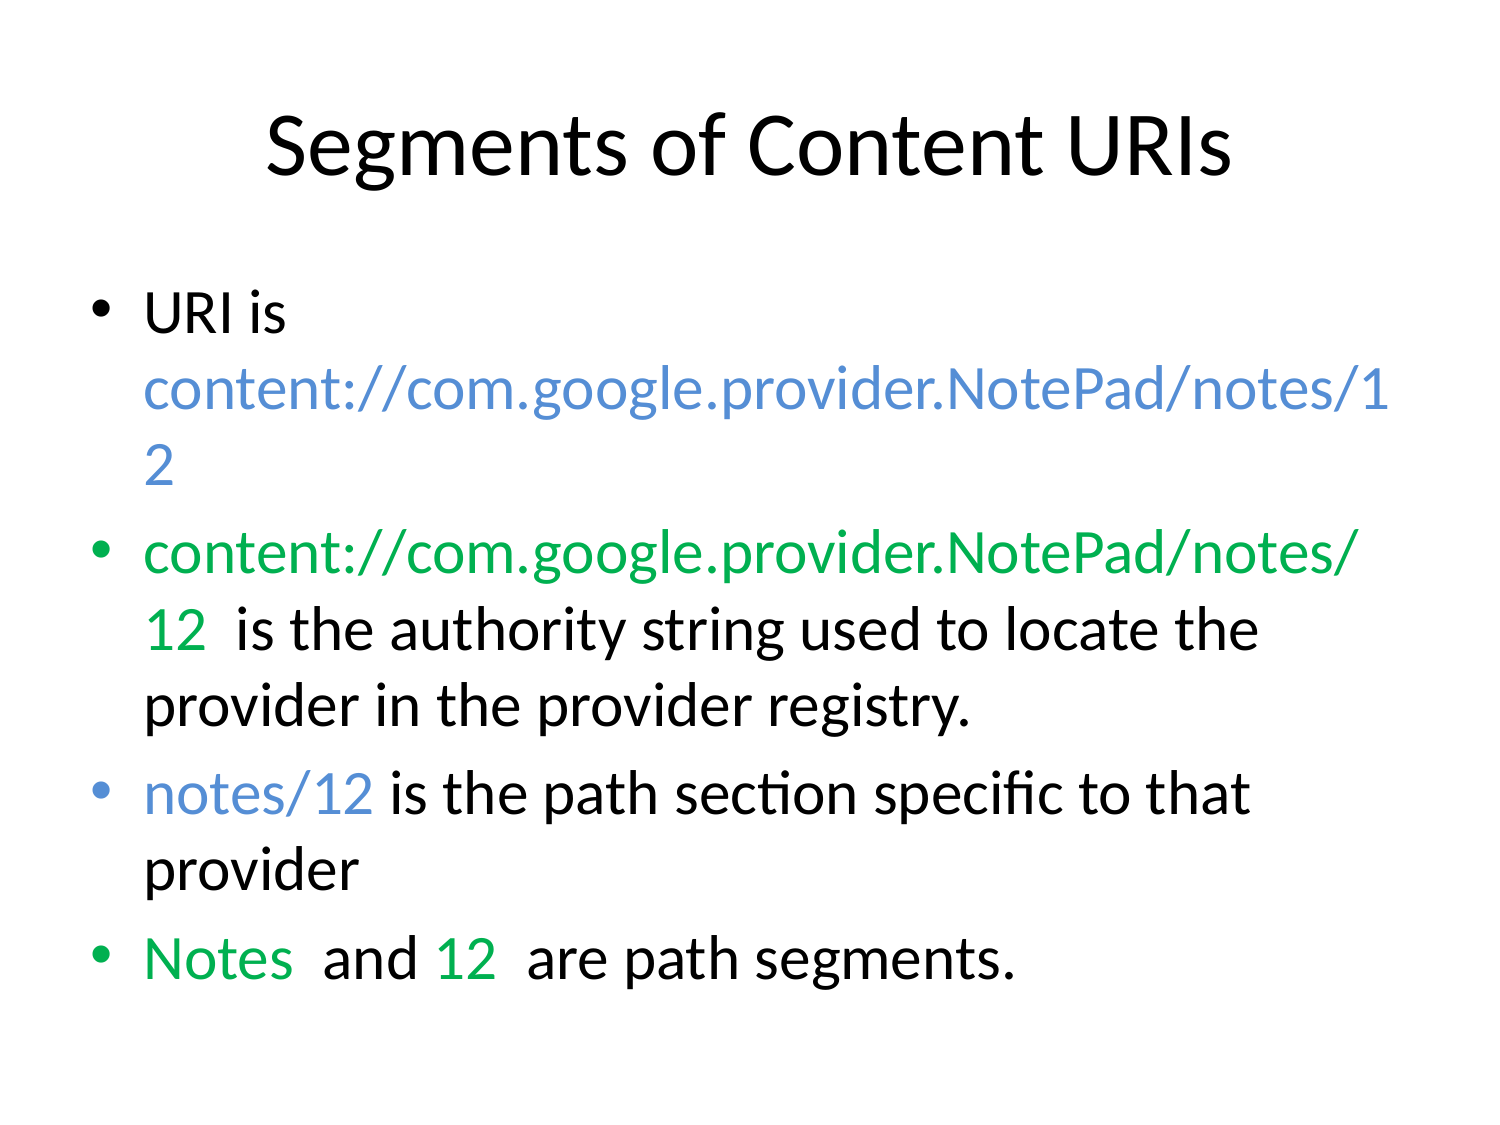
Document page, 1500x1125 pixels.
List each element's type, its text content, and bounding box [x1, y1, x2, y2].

list URI is content://com.google.provider.NotePad/notes/12 content://com.google.provider.NotePad/notes/12 is the authority string used to locate the provider in the provider registry. notes/12 is the path section specific to that provider Notes and 12 are path segments. [75, 262, 1425, 1005]
title Segments of Content URIs [75, 45, 1425, 233]
